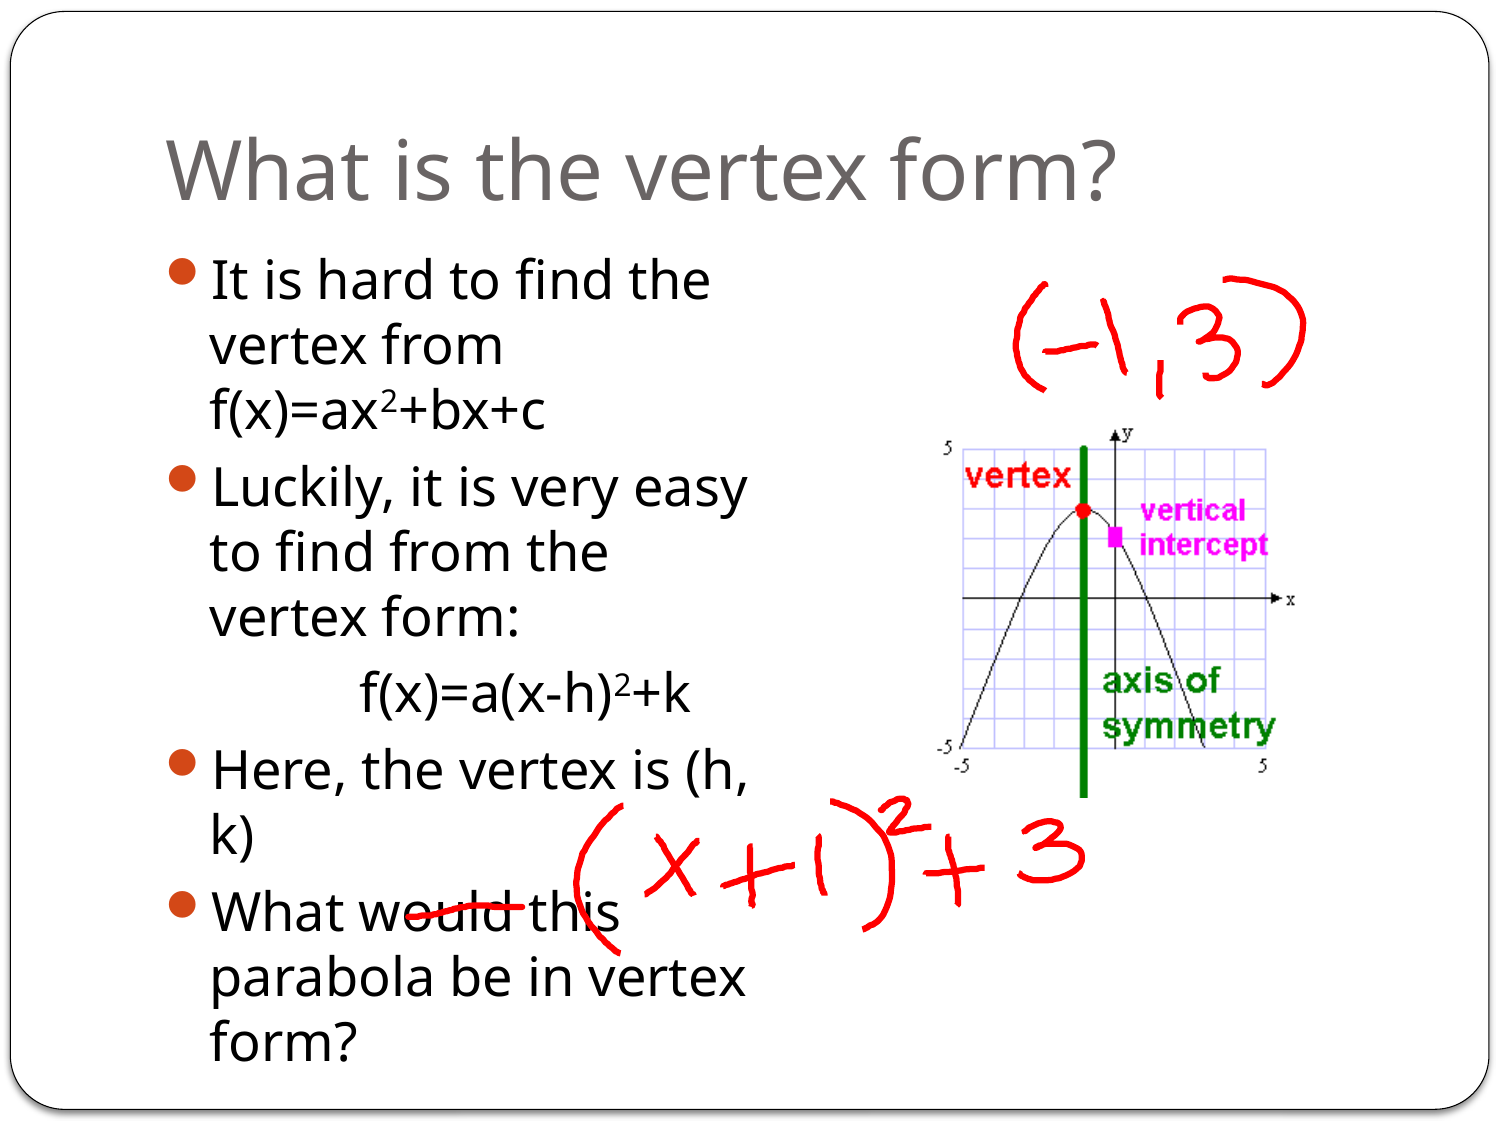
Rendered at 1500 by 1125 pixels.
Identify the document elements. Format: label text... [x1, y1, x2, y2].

text_box [407, 904, 523, 918]
text_box [1158, 360, 1163, 399]
text_box [924, 866, 985, 875]
text_box [1102, 300, 1127, 374]
text_box [947, 835, 956, 870]
text_box [575, 804, 624, 955]
text_box [1014, 283, 1046, 392]
text_box [655, 835, 675, 865]
text_box [1179, 305, 1239, 379]
text_box [1222, 277, 1304, 387]
text_box [750, 879, 754, 908]
text_box [722, 864, 795, 888]
text_box [644, 840, 700, 896]
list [936, 427, 1298, 798]
text_box [1018, 820, 1083, 881]
text_box [880, 798, 932, 834]
text_box [749, 845, 753, 875]
title What is the vertex form? [149, 44, 1426, 233]
text_box [816, 834, 826, 896]
text_box [1044, 343, 1098, 353]
list It is hard to find the vertex from f(x)=ax2+bx+c Luckily, it is very easy to find from the vertex form: f(x)=a(x-h)2+k Here, the vertex is (h, k) What would this parabola be in vertex form? [149, 237, 766, 988]
text_box [953, 872, 959, 907]
text_box [675, 867, 695, 896]
text_box [830, 800, 893, 931]
